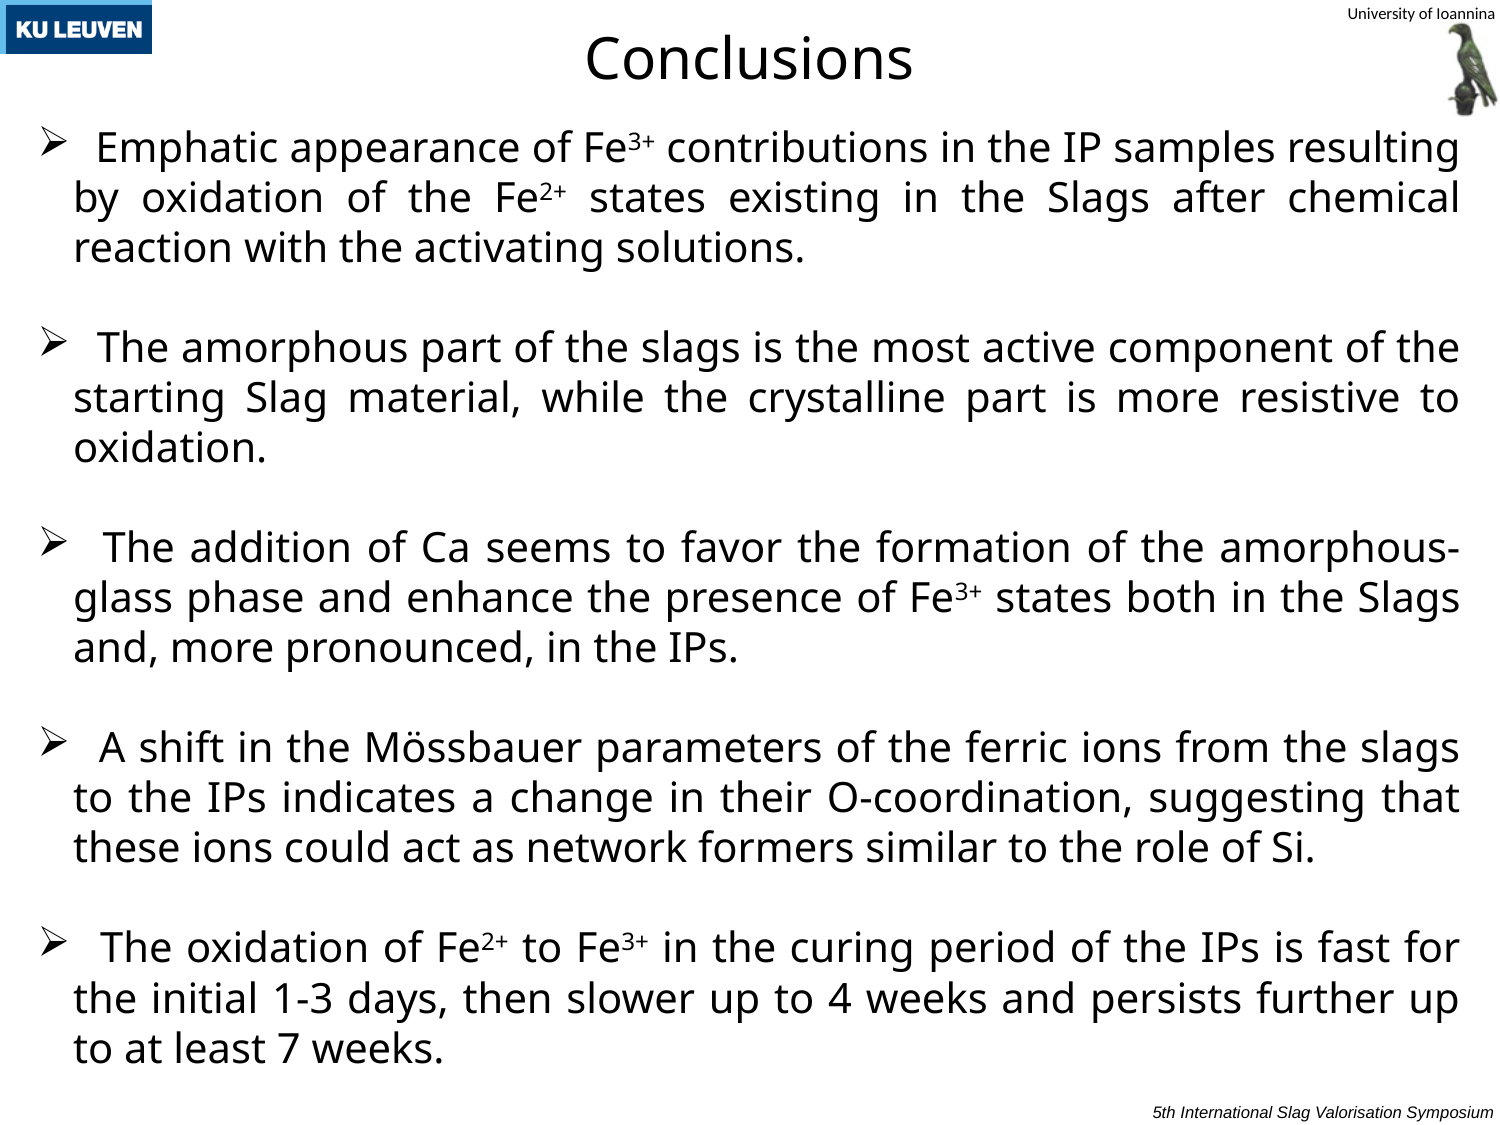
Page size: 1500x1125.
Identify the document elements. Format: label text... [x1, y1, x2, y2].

picture [1444, 20, 1500, 118]
picture [0, 0, 152, 54]
text_box Emphatic appearance of Fe3+ contributions in the IP samples resulting by oxidation of the Fe2+ states existing in the Slags after chemical reaction with the activating solutions. The amorphous part of the slags is the most active component of the starting Slag material, while the crystalline part is more resistive to oxidation. The addition of Ca seems to favor the formation of the amorphous-glass phase and enhance the presence of Fe3+ states both in the Slags and, more pronounced, in the IPs. A shift in the Mössbauer parameters of the ferric ions from the slags to the IPs indicates a change in their O-coordination, suggesting that these ions could act as network formers similar to the role of Si. The oxidation of Fe2+ to Fe3+ in the curing period of the IPs is fast for the initial 1-3 days, then slower up to 4 weeks and persists further up to at least 7 weeks. [22, 113, 1476, 1079]
text_box Conclusions [570, 13, 929, 99]
